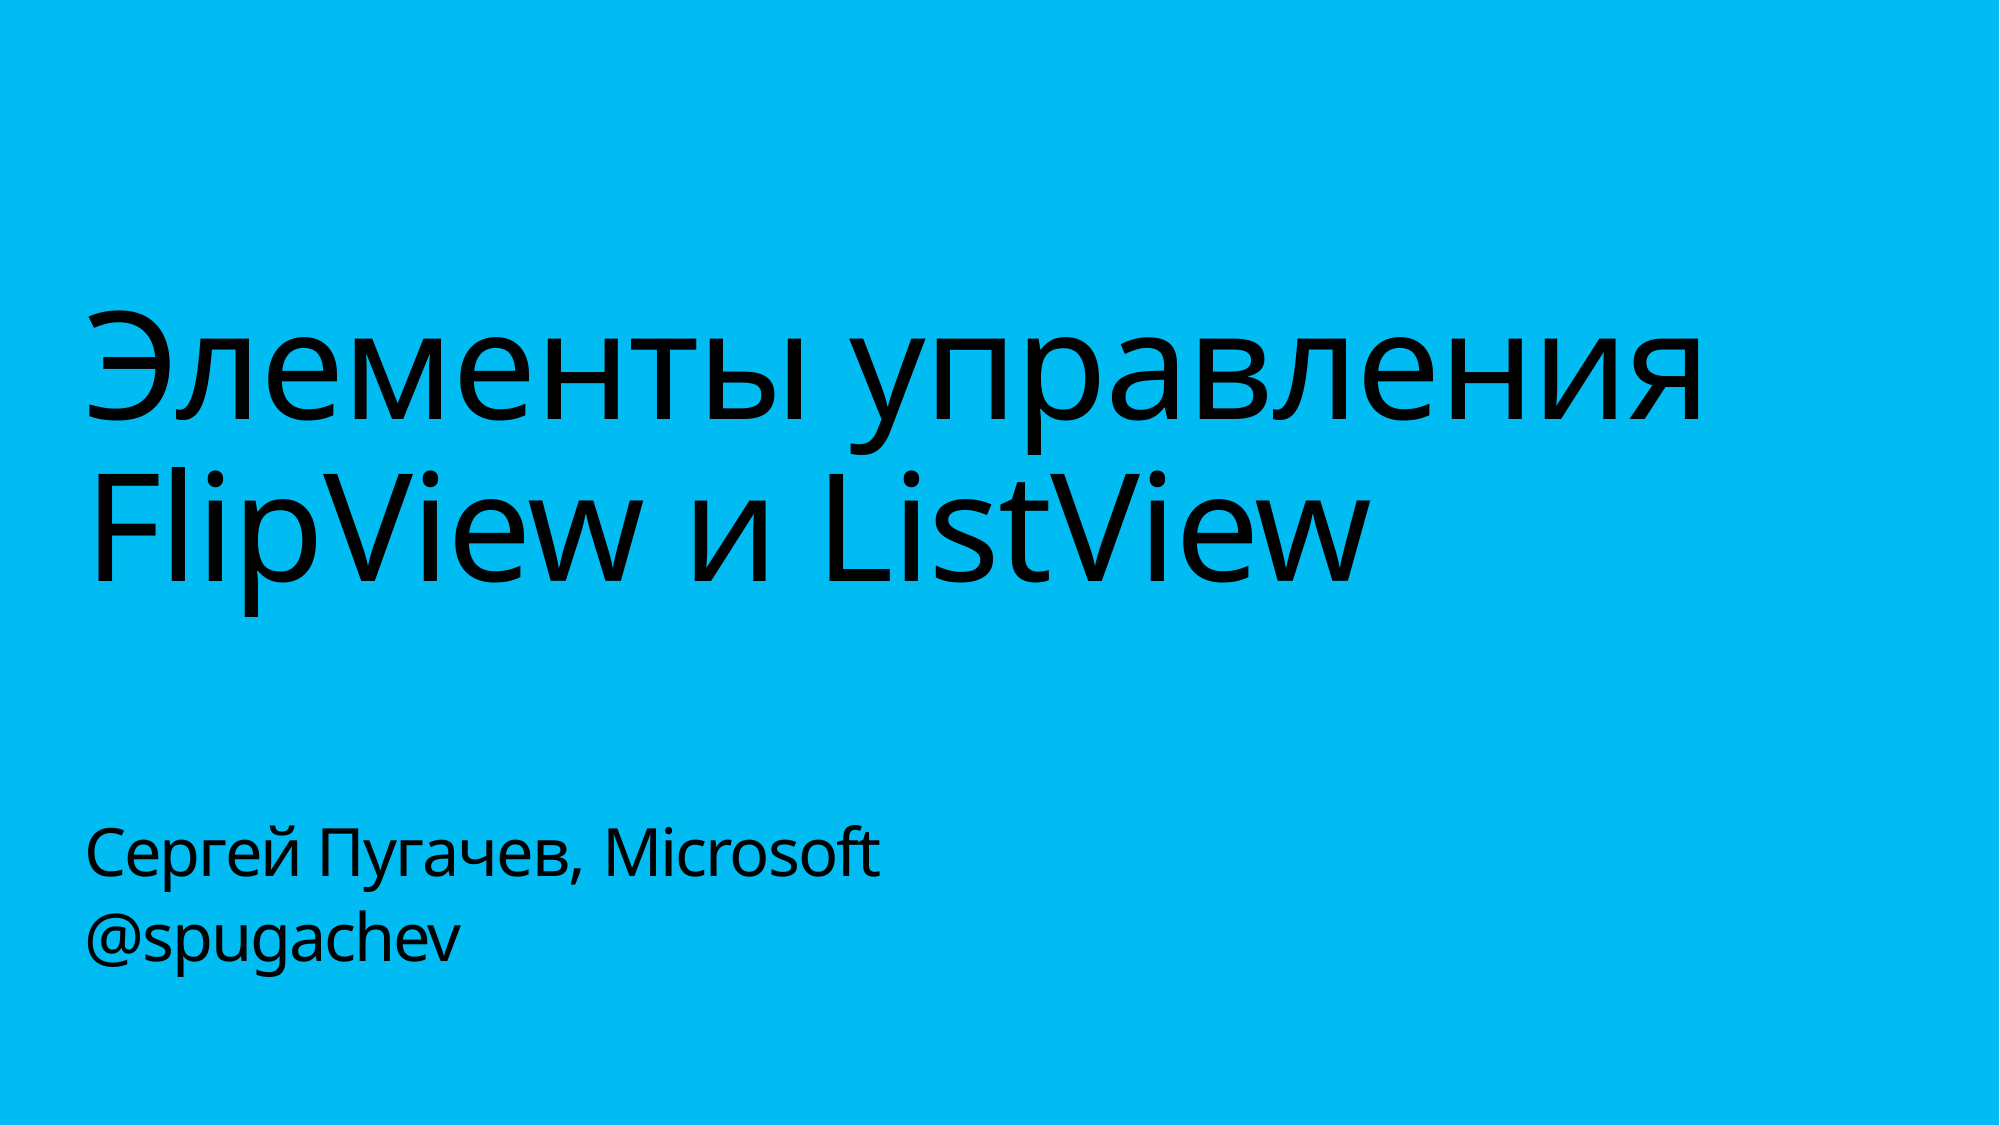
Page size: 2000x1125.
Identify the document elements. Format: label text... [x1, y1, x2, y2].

list Элементы управления FlipView и ListView [84, 290, 1926, 618]
list Сергей Пугачев, Microsoft @spugachev [84, 819, 1317, 981]
